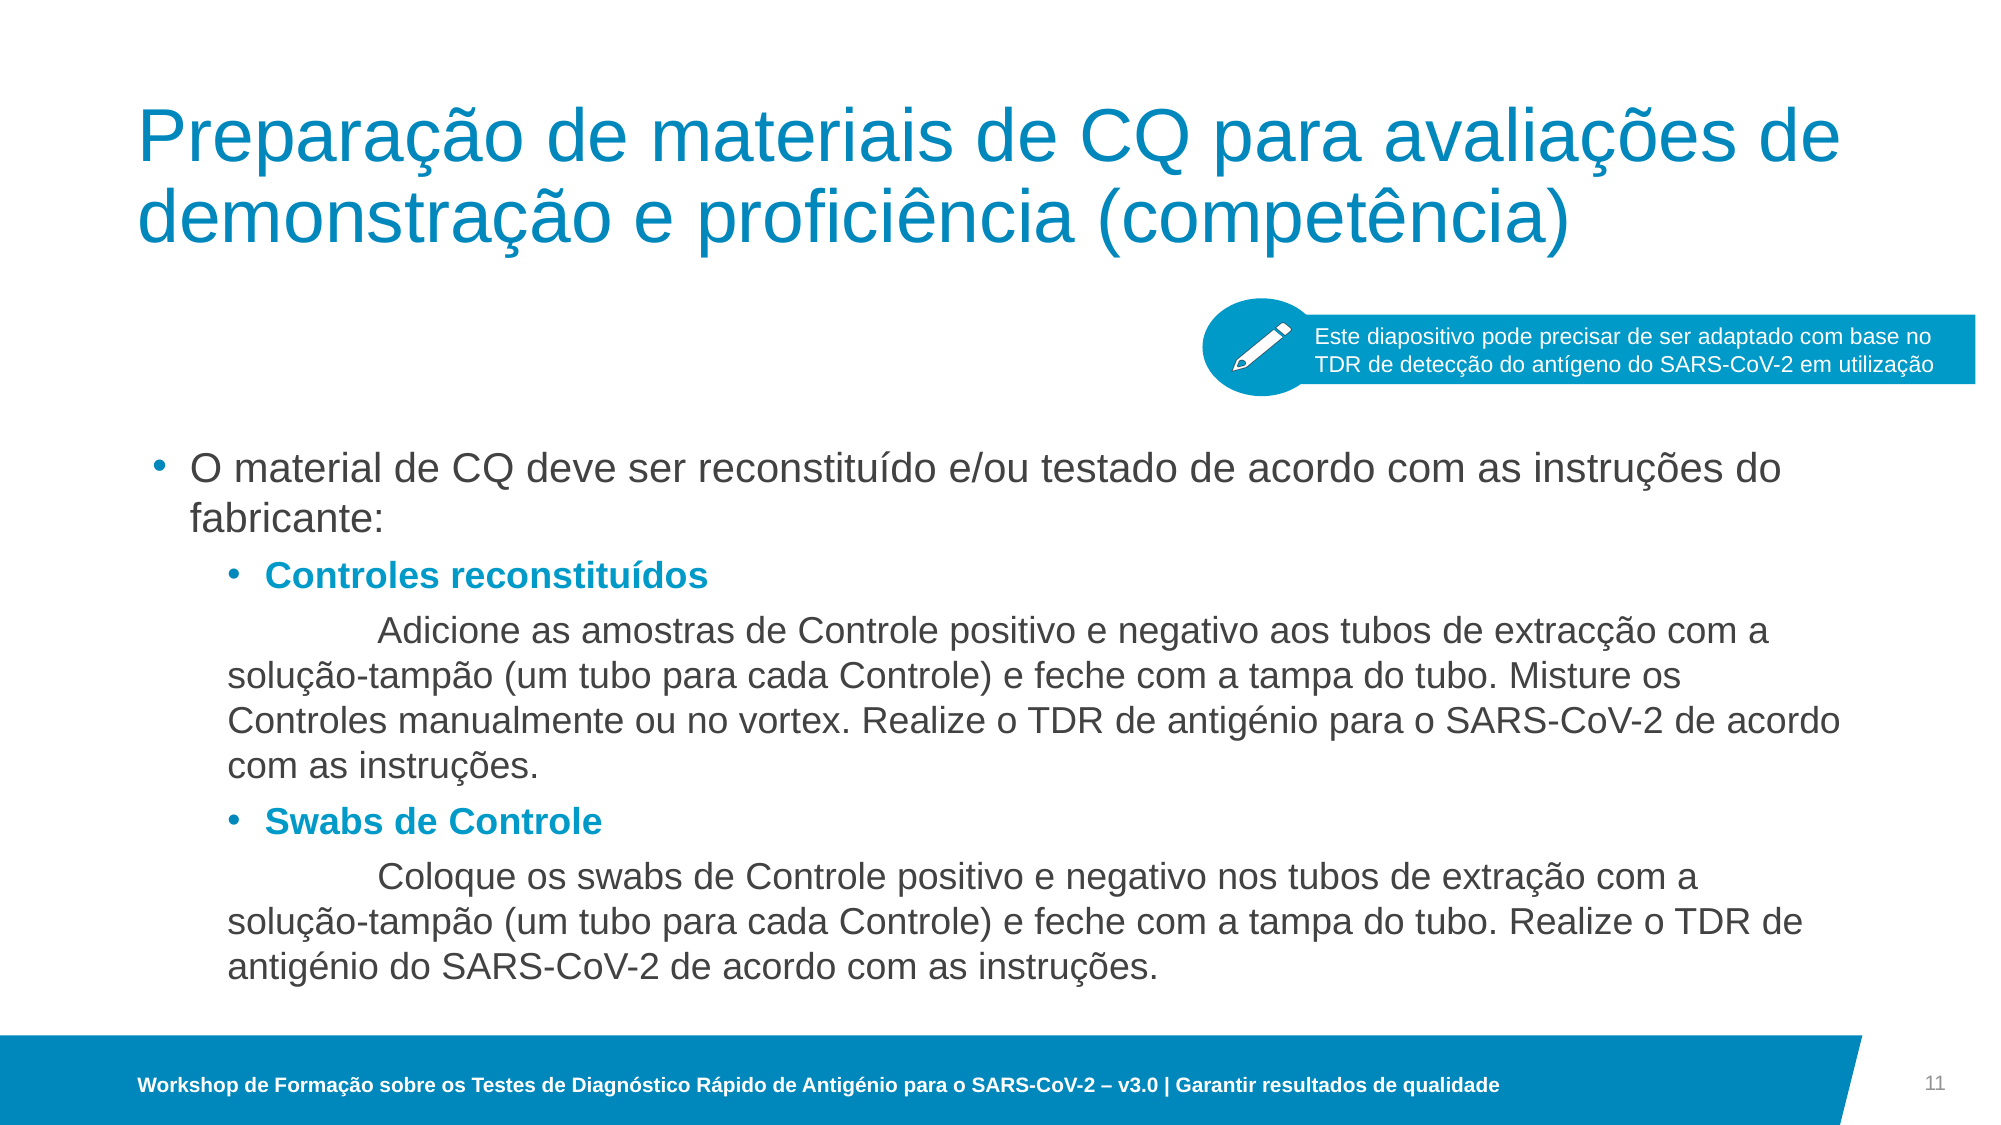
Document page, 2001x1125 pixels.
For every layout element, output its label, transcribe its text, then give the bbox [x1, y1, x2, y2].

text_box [1202, 298, 1976, 397]
list O material de CQ deve ser reconstituído e/ou testado de acordo com as instruções do fabricante: Controles reconstituídos Adicione as amostras de Controle positivo e negativo aos tubos de extracção com a solução-tampão (um tubo para cada Controle) e feche com a tampa do tubo. Misture os Controles manualmente ou no vortex. Realize o TDR de antigénio para o SARS-CoV-2 de acordo com as instruções. Swabs de Controle Coloque os swabs de Controle positivo e negativo nos tubos de extração com a solução-tampão (um tubo para cada Controle) e feche com a tampa do tubo. Realize o TDR de antigénio do SARS-CoV-2 de acordo com as instruções. [137, 362, 1863, 1091]
footer Workshop de Formação sobre os Testes de Diagnóstico Rápido de Antigénio para o SARS-CoV-2 – v3.0 | Garantir resultados de qualidade [137, 1042, 1642, 1125]
title Preparação de materiais de CQ para avaliações de demonstração e proficiência (competência) [137, 104, 1863, 260]
slide_number 11 [1862, 1035, 1947, 1125]
